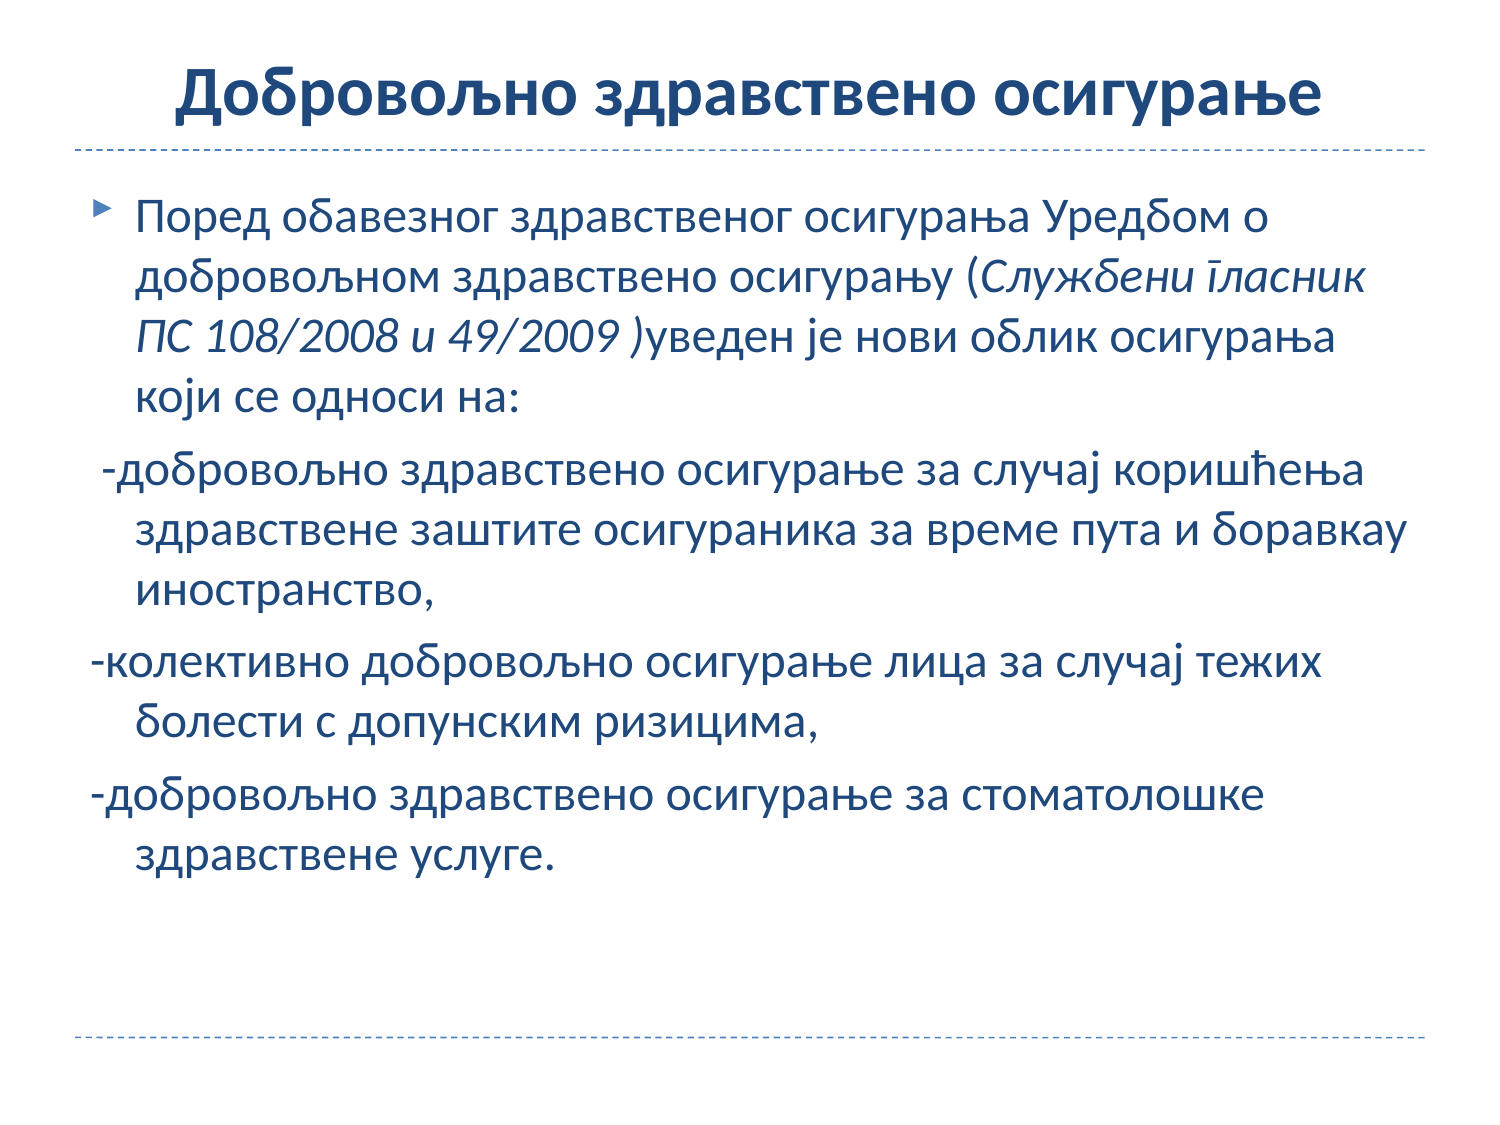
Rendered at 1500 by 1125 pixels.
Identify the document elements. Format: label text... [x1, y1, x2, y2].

title Добровољно здравствено осигурање [74, 12, 1426, 138]
list Поред обавезног здравственог осигурања Уредбом о добровољном здравствено осигурању (Службени гласник ПС 108/2008 и 49/2009 )уведен је нови облик осигурања који се односи на: -добровољно здравствено осигурање за случај коришћења здравствене заштите осигураника за време пута и боравкау иностранство, -колективно добровољно осигурање лица за случај тежих болести с допунским ризицима, -добровољно здравствено осигурање за стоматолошке здравствене услуге. [74, 174, 1426, 1038]
